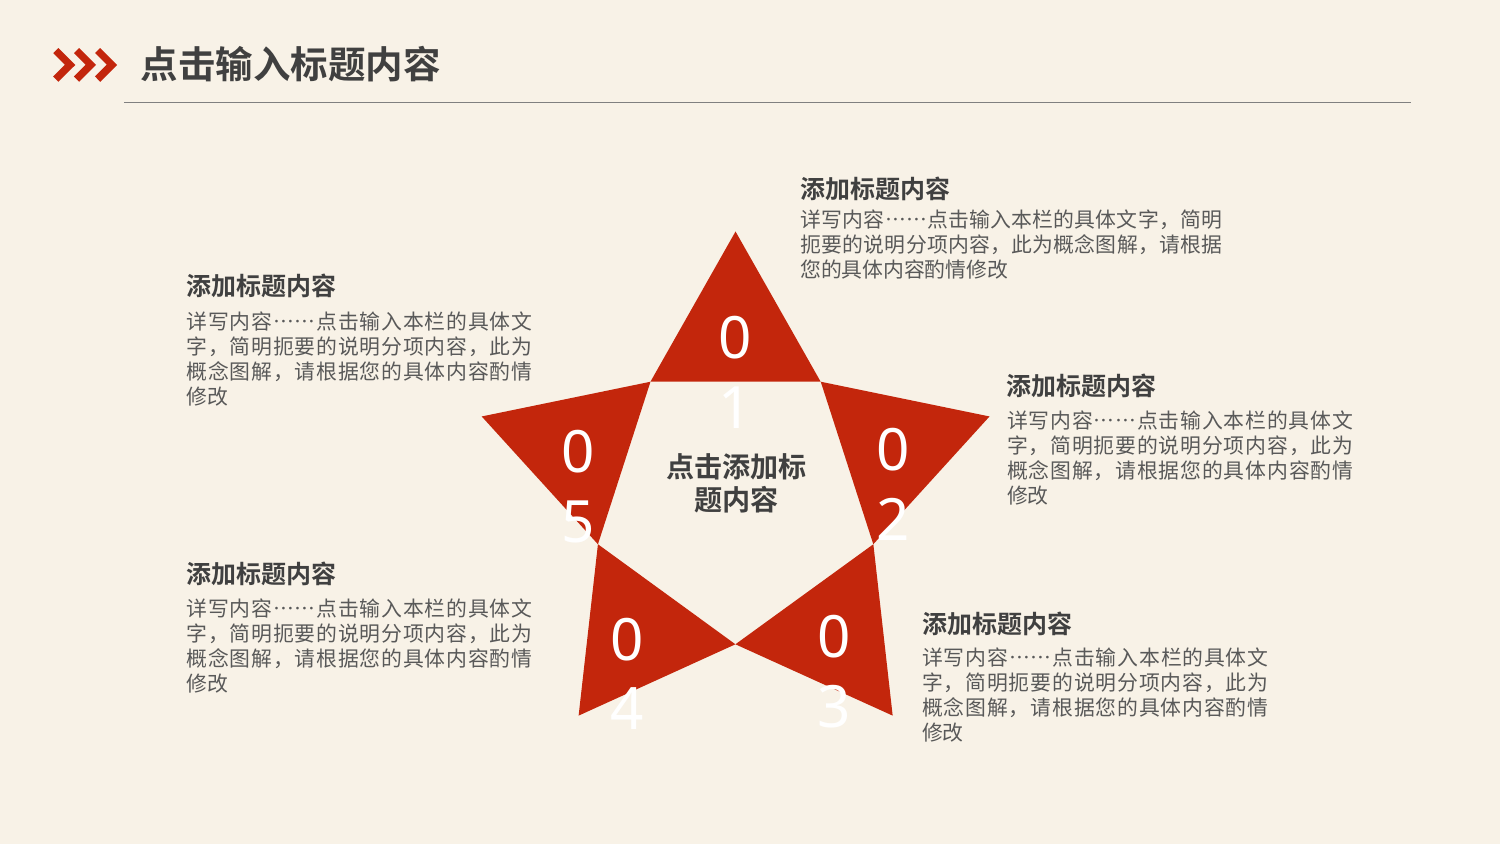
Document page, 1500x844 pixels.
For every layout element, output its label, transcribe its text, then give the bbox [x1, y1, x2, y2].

text_box 添加标题内容 [186, 558, 384, 589]
text_box [735, 551, 893, 716]
text_box [820, 381, 990, 513]
text_box 点击输入标题内容 [140, 32, 491, 95]
text_box [650, 231, 821, 382]
text_box 添加标题内容 [922, 608, 1130, 639]
text_box 详写内容……点击输入本栏的具体文字，简明扼要的说明分项内容，此为概念图解，请根据您的具体内容酌情修改 [186, 595, 533, 696]
text_box 添加标题内容 [800, 173, 1008, 204]
text_box 详写内容……点击输入本栏的具体文字，简明扼要的说明分项内容，此为概念图解，请根据您的具体内容酌情修改 [186, 308, 533, 409]
text_box 04 [598, 601, 657, 742]
text_box 详写内容……点击输入本栏的具体文字，简明扼要的说明分项内容，此为概念图解，请根据您的具体内容酌情修改 [800, 206, 1223, 282]
text_box 详写内容……点击输入本栏的具体文字，简明扼要的说明分项内容，此为概念图解，请根据您的具体内容酌情修改 [1007, 407, 1354, 508]
text_box 详写内容……点击输入本栏的具体文字，简明扼要的说明分项内容，此为概念图解，请根据您的具体内容酌情修改 [922, 644, 1269, 745]
text_box 添加标题内容 [186, 270, 364, 301]
text_box [481, 381, 651, 514]
text_box [578, 551, 735, 716]
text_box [52, 47, 118, 82]
text_box 05 [549, 414, 608, 554]
text_box 添加标题内容 [1006, 370, 1214, 401]
text_box 02 [863, 412, 923, 553]
text_box 01 [705, 300, 765, 441]
text_box 03 [804, 599, 864, 740]
text_box 点击添加标题内容 [655, 449, 819, 517]
